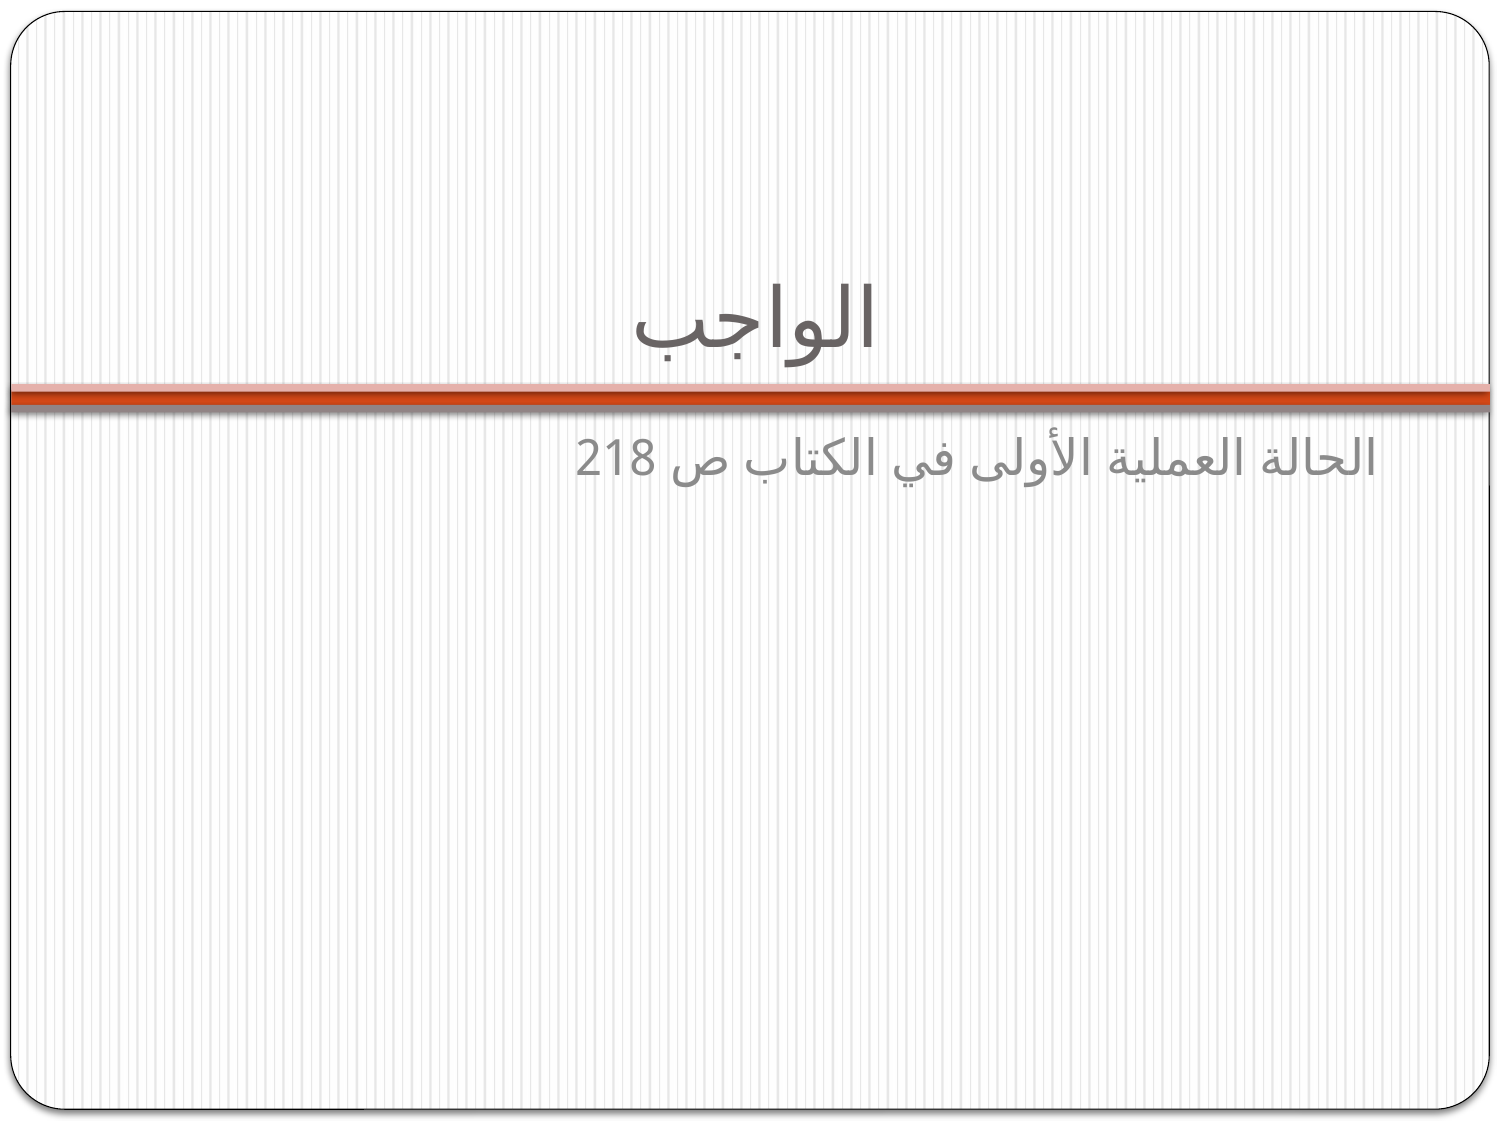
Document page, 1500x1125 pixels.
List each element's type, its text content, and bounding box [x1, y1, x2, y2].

list الحالة العملية الأولى في الكتاب ص 218 [118, 417, 1394, 638]
title الواجب [118, 156, 1394, 380]
